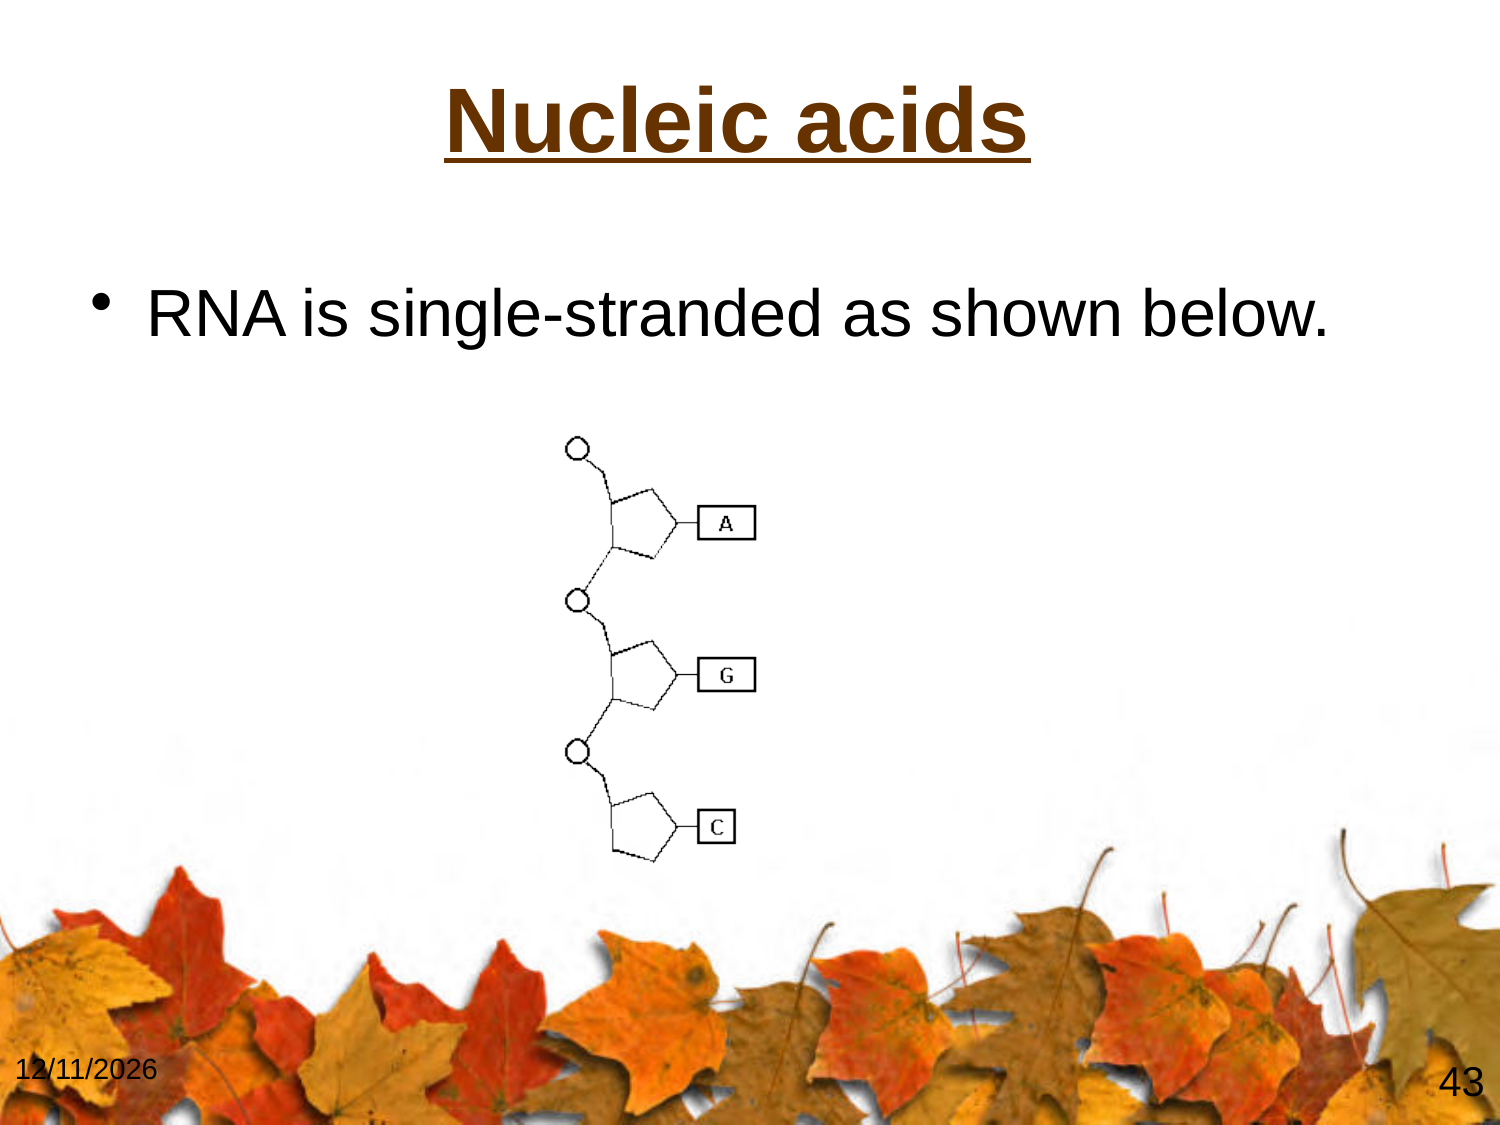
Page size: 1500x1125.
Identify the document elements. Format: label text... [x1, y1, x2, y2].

picture [0, 0, 1500, 1125]
slide_number 43 [1149, 1046, 1500, 1125]
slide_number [0, 1042, 350, 1103]
list RNA is single-stranded as shown below. [74, 262, 1426, 411]
title Nucleic acids [49, 44, 1426, 188]
